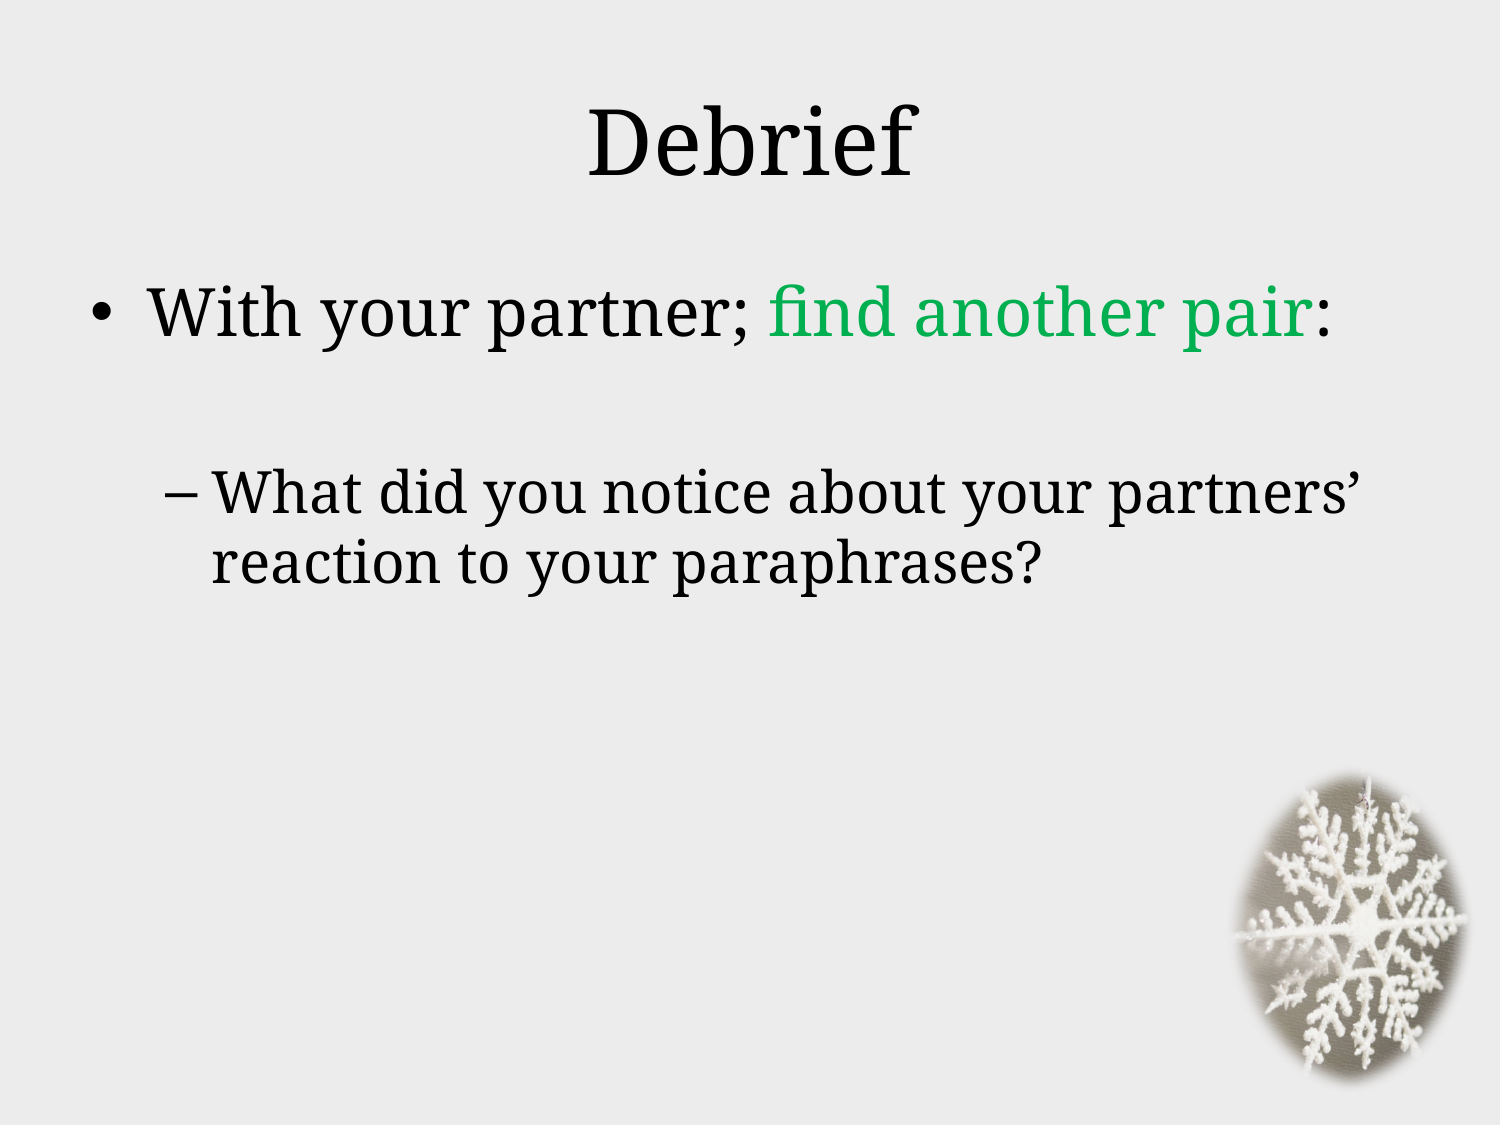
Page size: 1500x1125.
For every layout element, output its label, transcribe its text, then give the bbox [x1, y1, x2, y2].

list With your partner; find another pair: What did you notice about your partners’ reaction to your paraphrases? [75, 262, 1425, 1005]
picture [1270, 844, 1452, 1070]
title Debrief [75, 45, 1425, 233]
